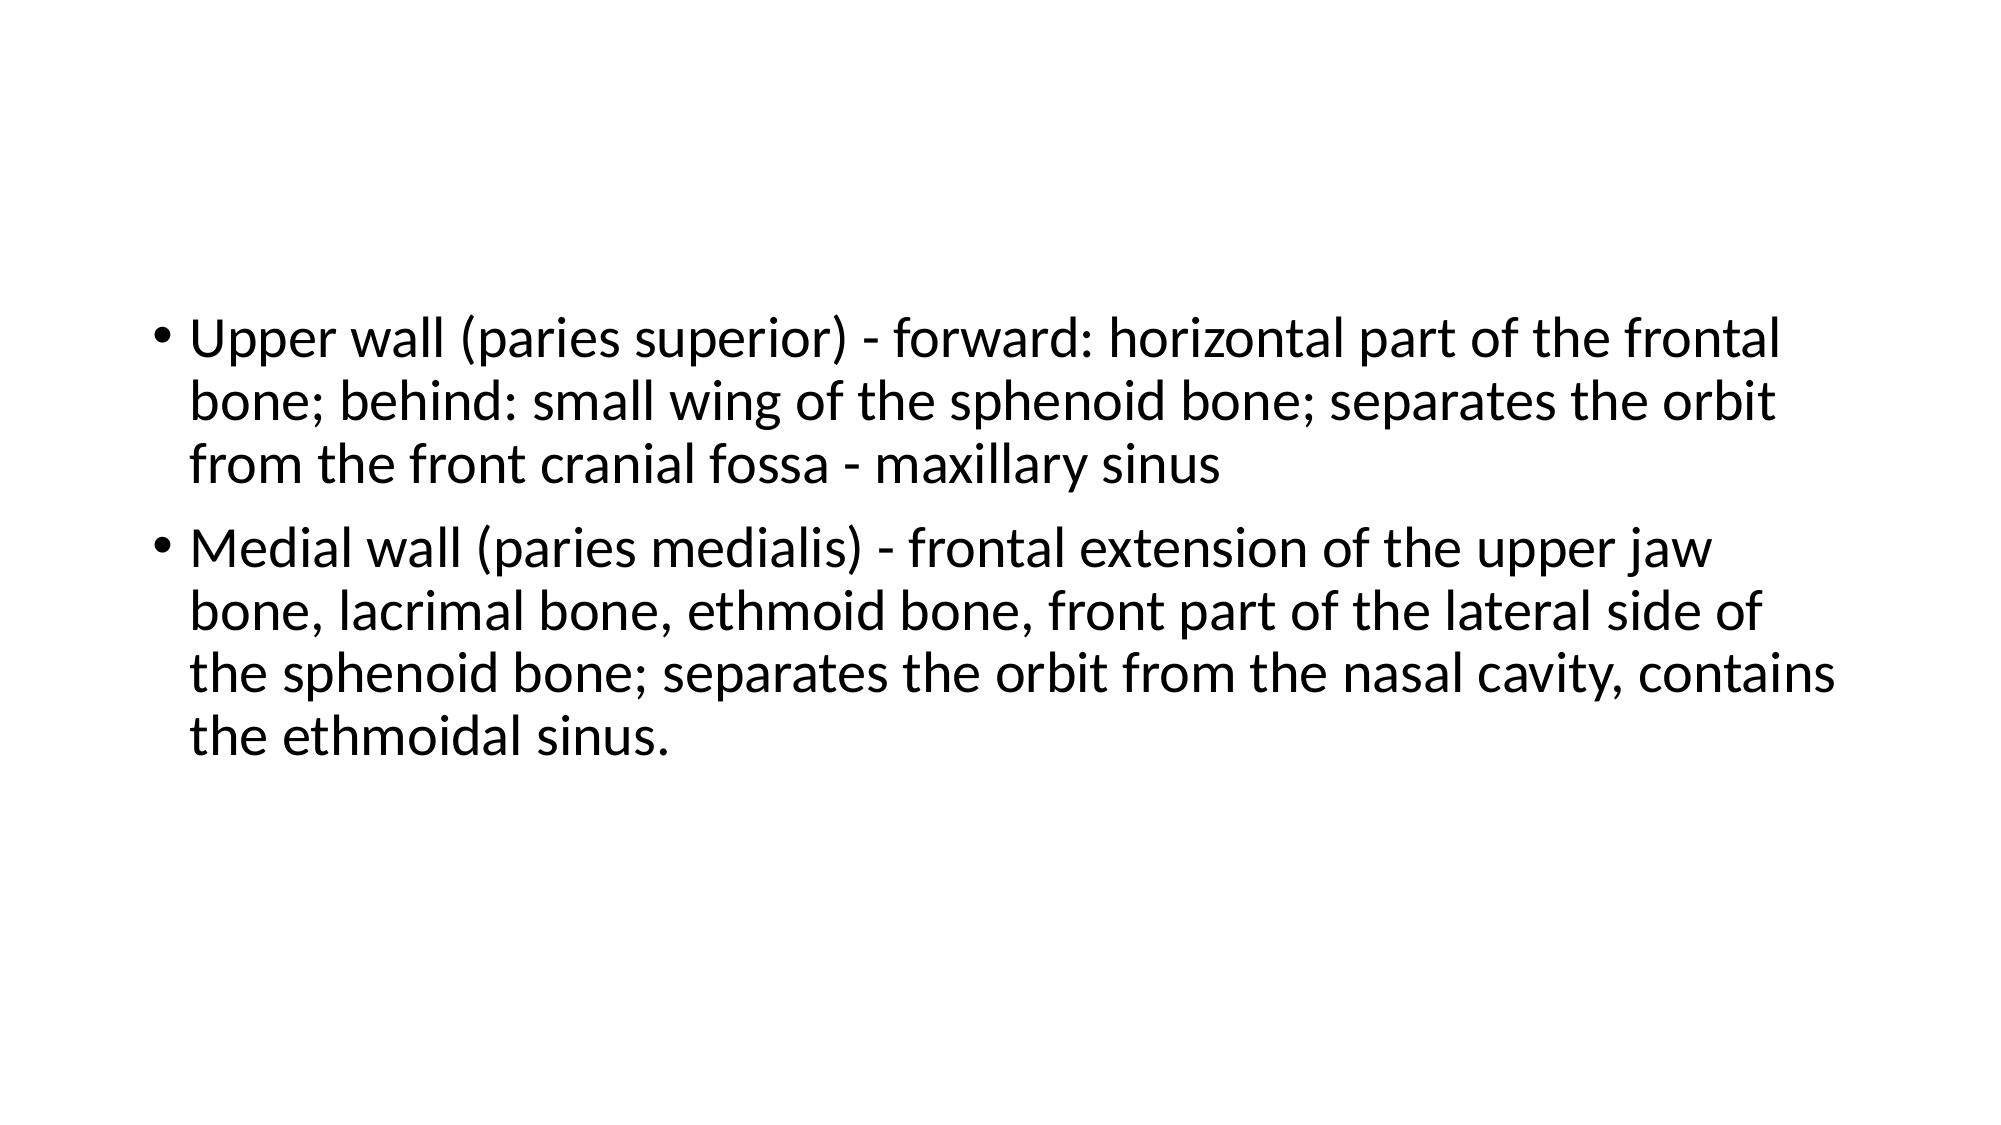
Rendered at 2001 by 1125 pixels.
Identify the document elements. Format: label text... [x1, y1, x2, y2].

list Upper wall (paries superior) - forward: horizontal part of the frontal bone; behind: small wing of the sphenoid bone; separates the orbit from the front cranial fossa - maxillary sinus Medial wall (paries medialis) - frontal extension of the upper jaw bone, lacrimal bone, ethmoid bone, front part of the lateral side of the sphenoid bone; separates the orbit from the nasal cavity, contains the ethmoidal sinus. [137, 299, 1863, 1014]
